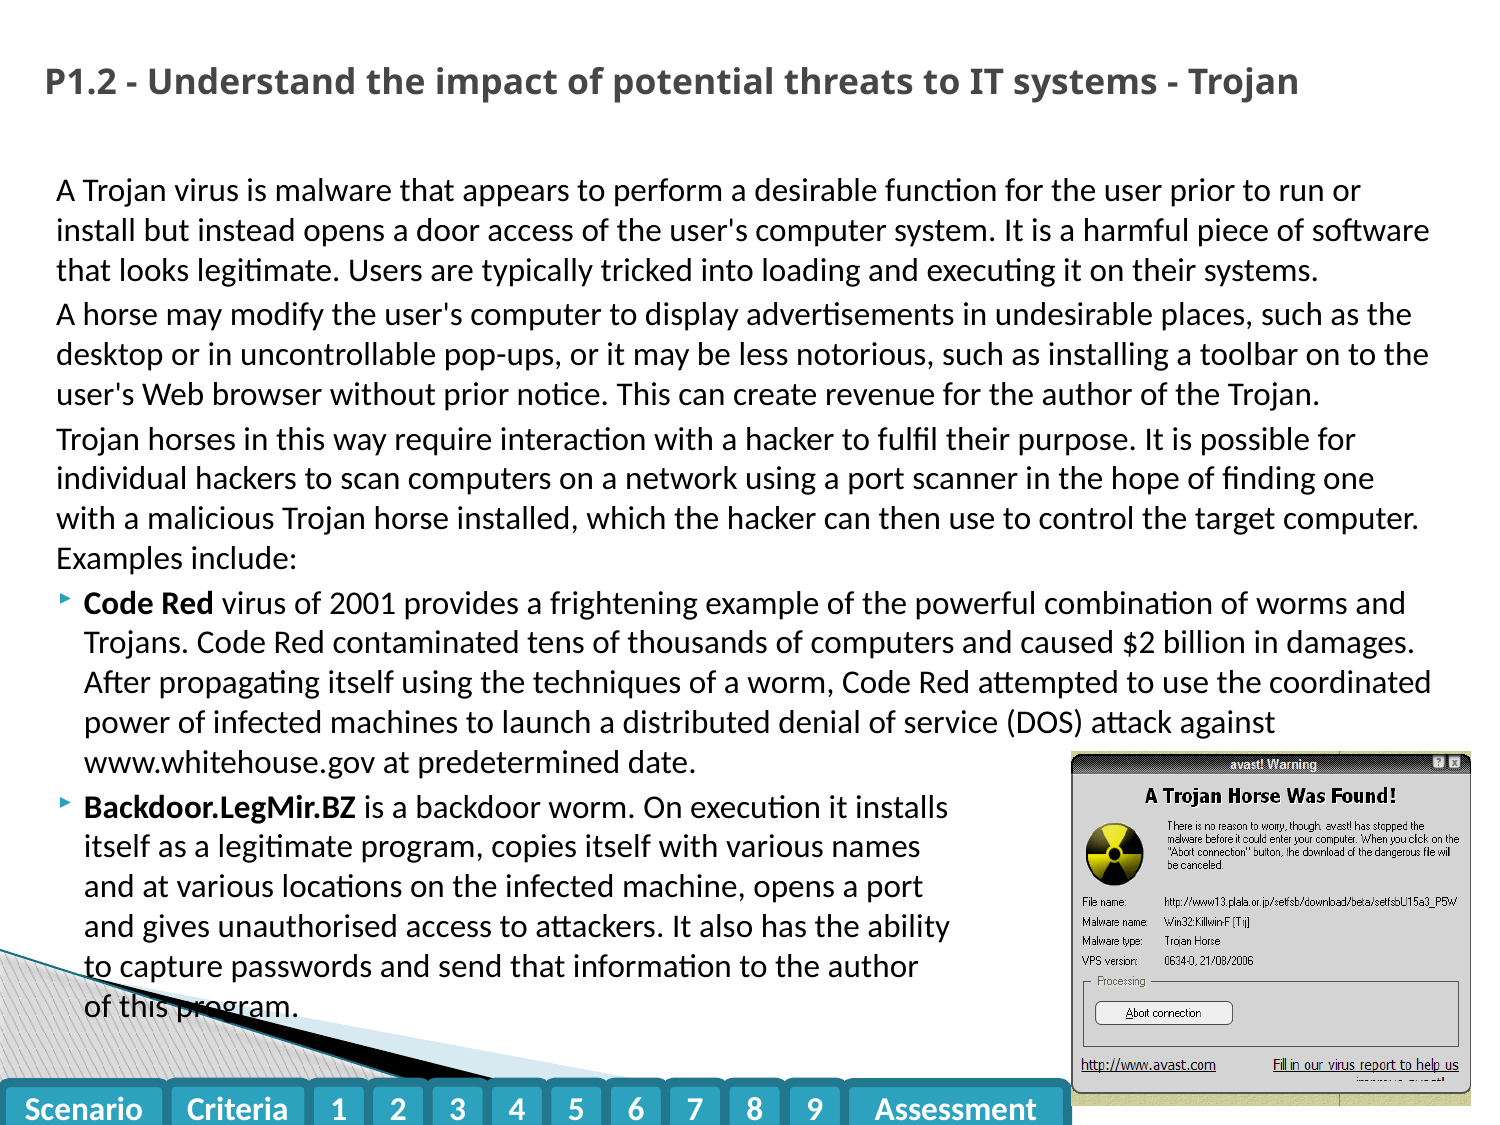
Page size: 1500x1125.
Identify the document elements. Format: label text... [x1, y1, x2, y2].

picture [1070, 751, 1471, 1107]
title P1.2 - Understand the impact of potential threats to IT systems - Trojan [29, 35, 1471, 126]
list A Trojan virus is malware that appears to perform a desirable function for the user prior to run or install but instead opens a door access of the user's computer system. It is a harmful piece of software that looks legitimate. Users are typically tricked into loading and executing it on their systems. A horse may modify the user's computer to display advertisements in undesirable places, such as the desktop or in uncontrollable pop-ups, or it may be less notorious, such as installing a toolbar on to the user's Web browser without prior notice. This can create revenue for the author of the Trojan. Trojan horses in this way require interaction with a hacker to fulfil their purpose. It is possible for individual hackers to scan computers on a network using a port scanner in the hope of finding one with a malicious Trojan horse installed, which the hacker can then use to control the target computer. Examples include: Code Red virus of 2001 provides a frightening example of the powerful combination of worms and Trojans. Code Red contaminated tens of thousands of computers and caused $2 billion in damages. After propagating itself using the techniques of a worm, Code Red attempted to use the coordinated power of infected machines to launch a distributed denial of service (DOS) attack against www.whitehouse.gov at predetermined date. Backdoor.LegMir.BZ is a backdoor worm. On execution it installs itself as a legitimate program, copies itself with various names and at various locations on the infected machine, opens a port and gives unauthorised access to attackers. It also has the ability to capture passwords and send that information to the author of this program. [41, 160, 1459, 1047]
